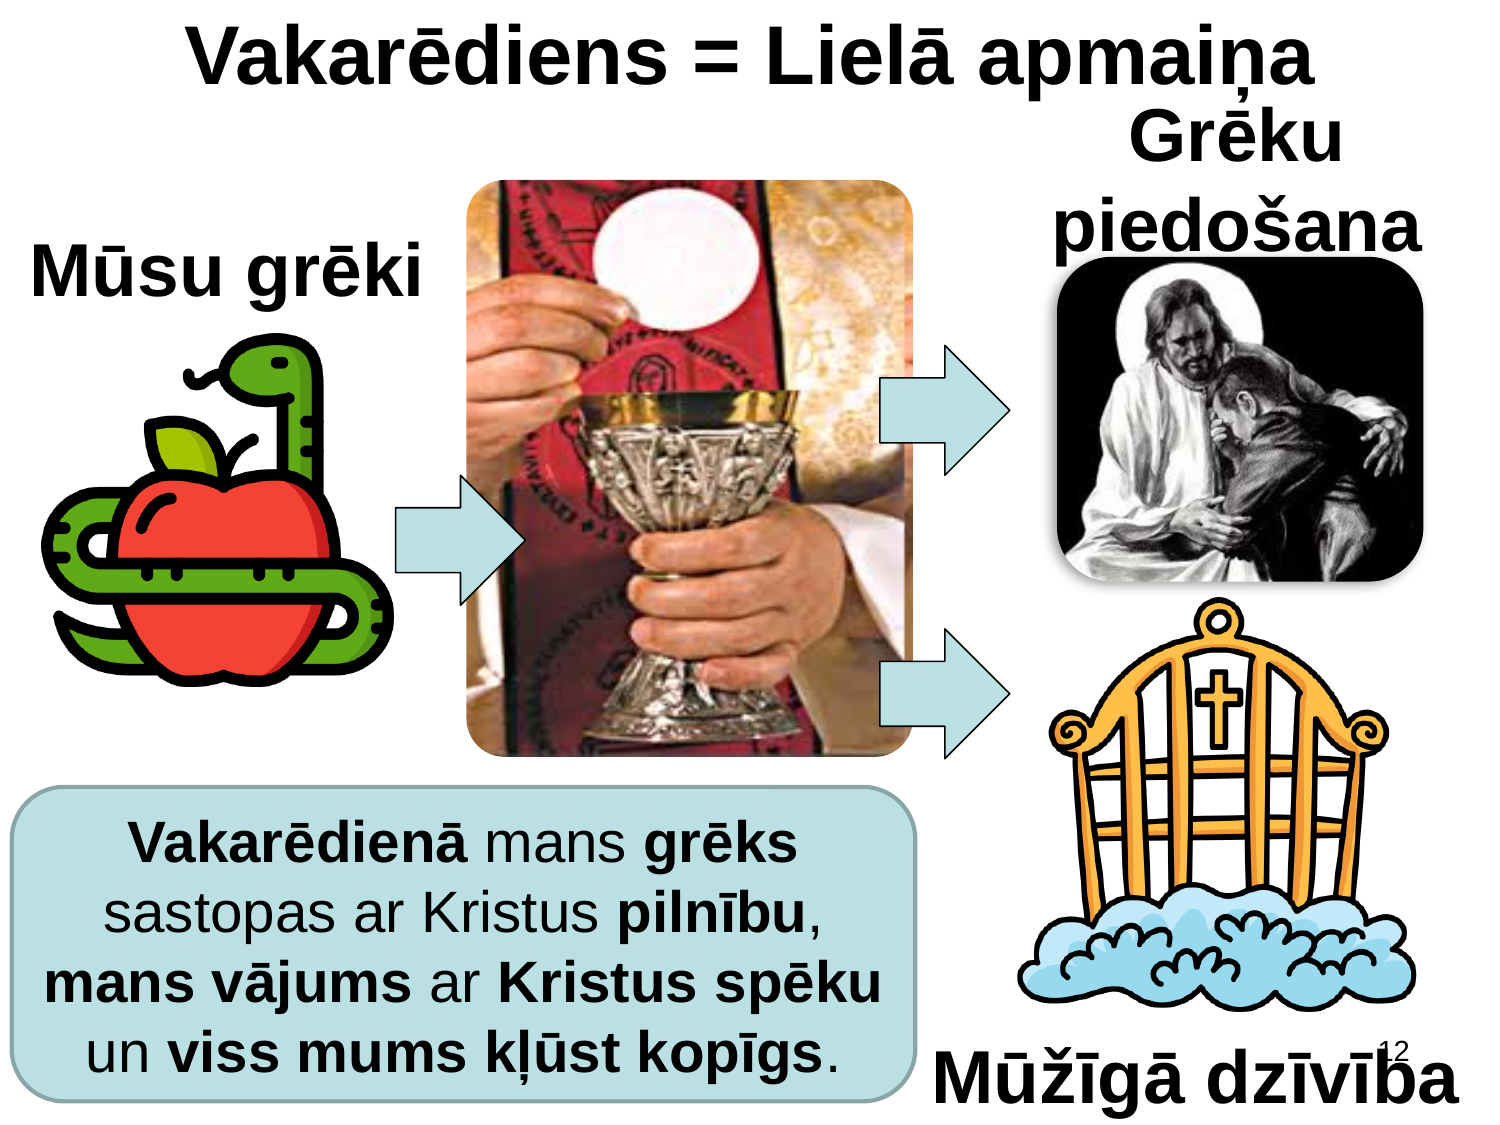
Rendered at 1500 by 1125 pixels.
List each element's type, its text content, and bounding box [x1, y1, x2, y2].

text_box [399, 475, 461, 606]
text_box Grēku piedošana [1009, 125, 1465, 228]
text_box Mūsu grēki [0, 215, 455, 318]
picture [1056, 256, 1424, 582]
text_box [918, 345, 1010, 476]
text_box [918, 628, 1004, 759]
text_box Vakarēdienā mans grēks sastopas ar Kristus pilnību, mans vājums ar Kristus spēku un viss mums kļūst kopīgs. [9, 784, 918, 1104]
title Vakarēdiens = Lielā apmaiņa [0, 0, 1500, 103]
picture [1009, 597, 1424, 1012]
picture [466, 179, 914, 758]
text_box Mūžīgā dzīvība [891, 1023, 1500, 1125]
picture [40, 333, 395, 687]
